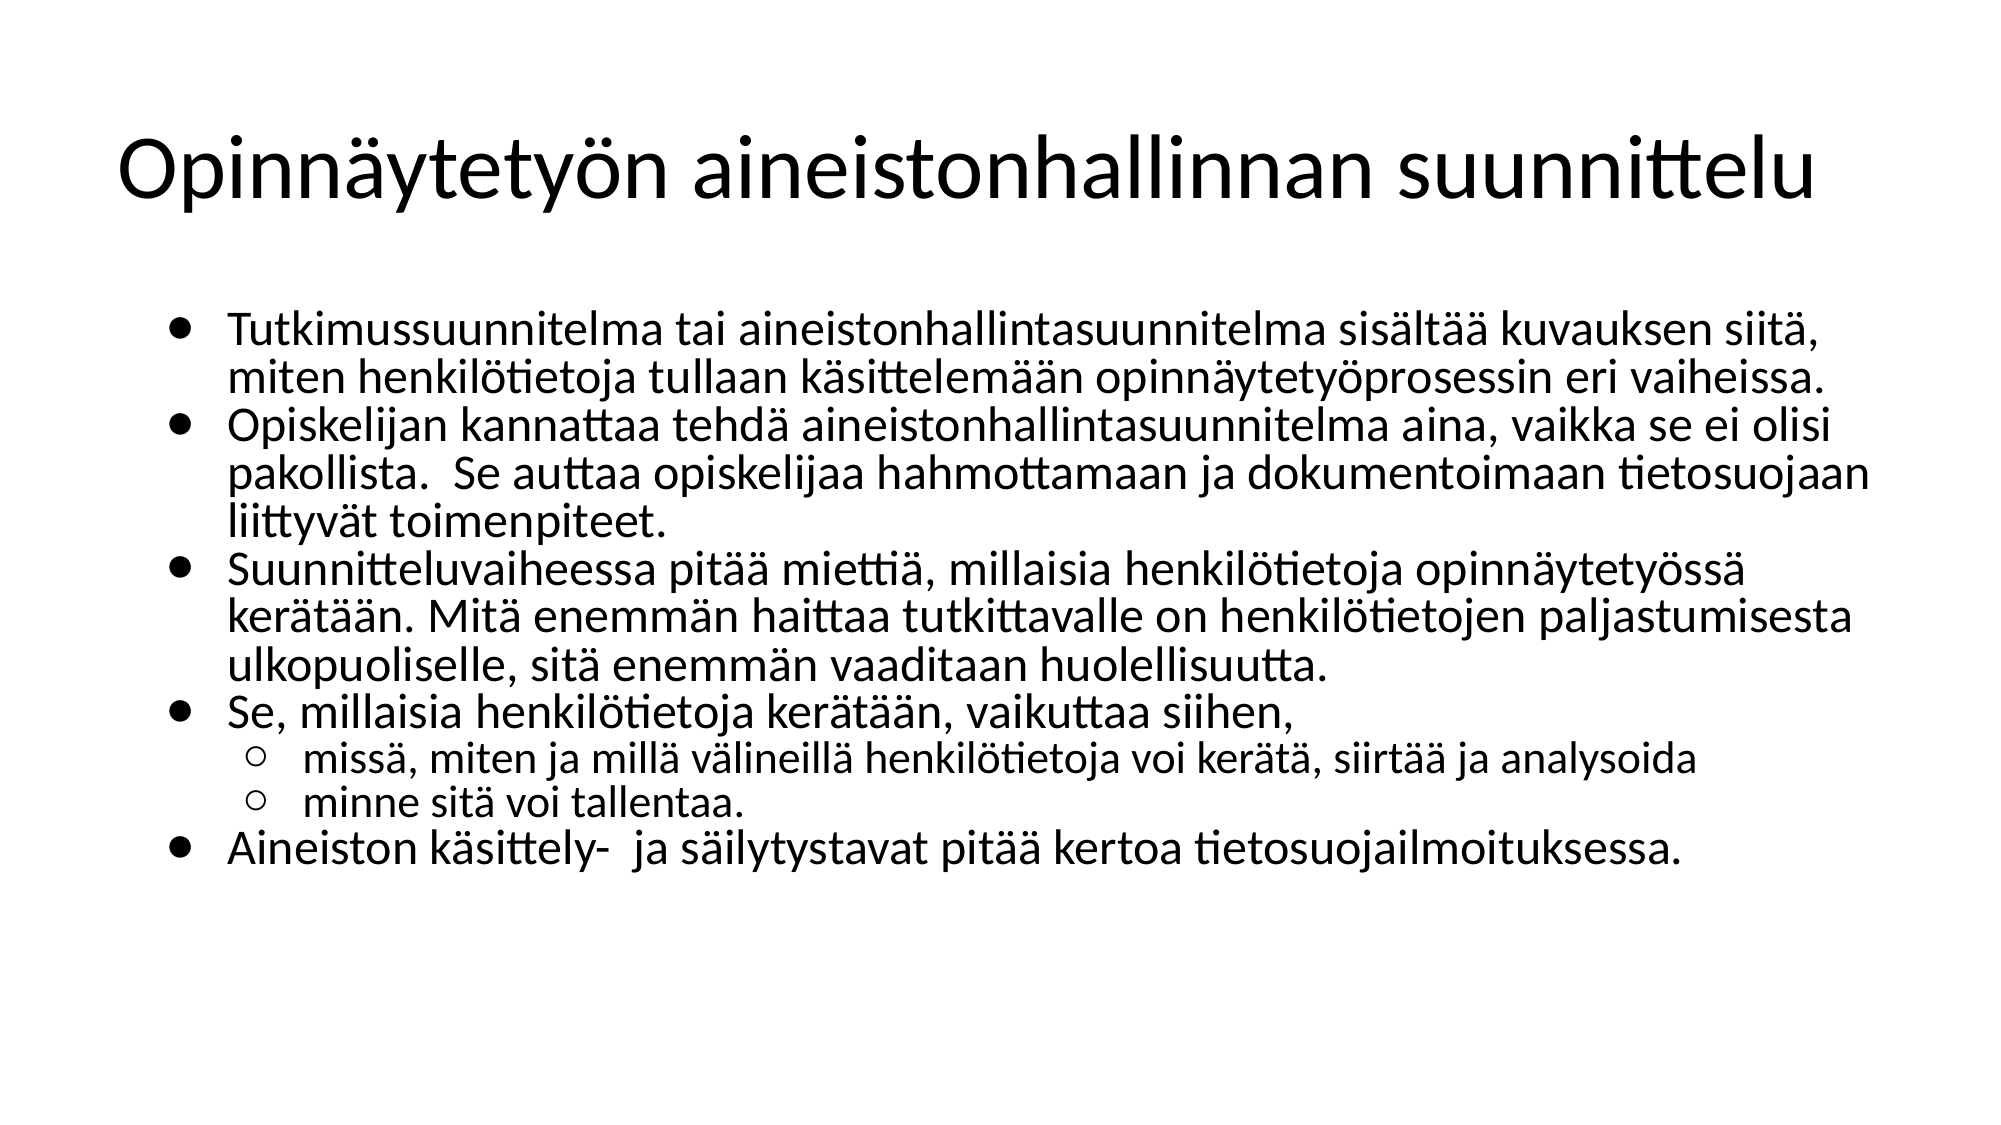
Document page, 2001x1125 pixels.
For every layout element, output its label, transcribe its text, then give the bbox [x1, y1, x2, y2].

list Tutkimussuunnitelma tai aineistonhallintasuunnitelma sisältää kuvauksen siitä, miten henkilötietoja tullaan käsittelemään opinnäytetyöprosessin eri vaiheissa. Opiskelijan kannattaa tehdä aineistonhallintasuunnitelma aina, vaikka se ei olisi pakollista. Se auttaa opiskelijaa hahmottamaan ja dokumentoimaan tietosuojaan liittyvät toimenpiteet. Suunnitteluvaiheessa pitää miettiä, millaisia henkilötietoja opinnäytetyössä kerätään. Mitä enemmän haittaa tutkittavalle on henkilötietojen paljastumisesta ulkopuoliselle, sitä enemmän vaaditaan huolellisuutta. Se, millaisia henkilötietoja kerätään, vaikuttaa siihen, missä, miten ja millä välineillä henkilötietoja voi kerätä, siirtää ja analysoida minne sitä voi tallentaa. Aineiston käsittely- ja säilytystavat pitää kertoa tietosuojailmoituksessa. [137, 299, 1938, 1113]
title Opinnäytetyön aineistonhallinnan suunnittelu [102, 59, 1952, 278]
